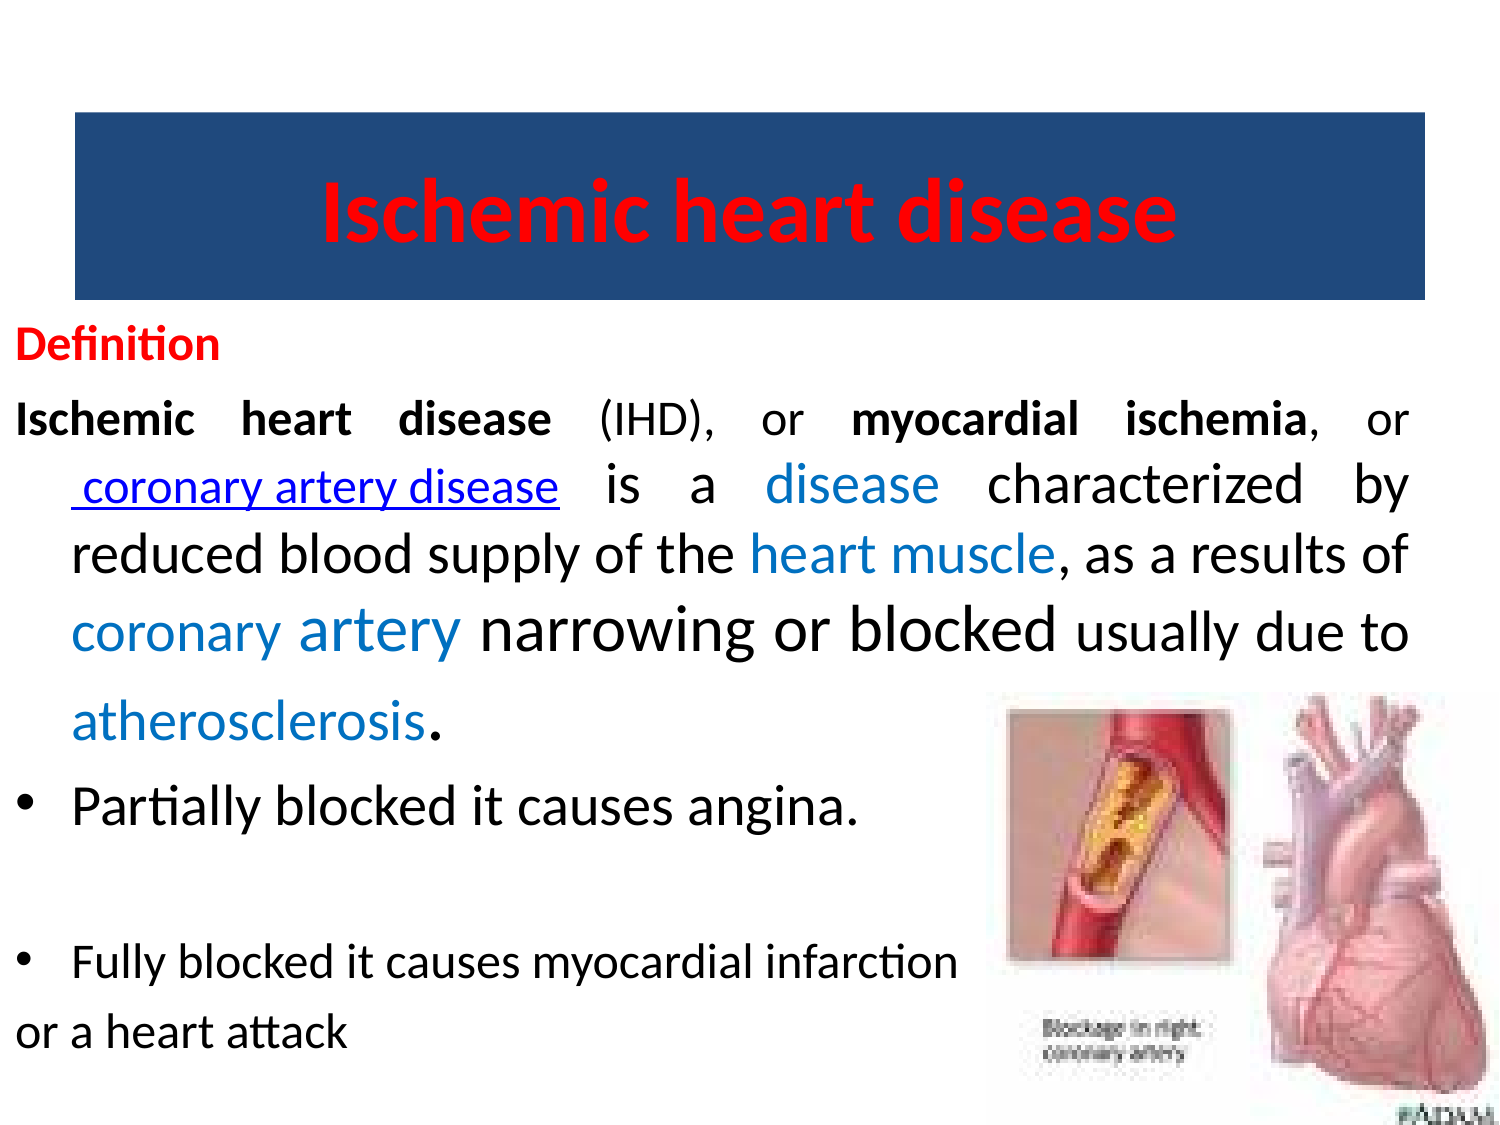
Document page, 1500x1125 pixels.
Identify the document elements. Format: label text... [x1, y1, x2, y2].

picture [986, 692, 1500, 1125]
title Ischemic heart disease [75, 112, 1425, 300]
list Definition Ischemic heart disease (IHD), or myocardial ischemia, or coronary artery disease is a disease characterized by reduced blood supply of the heart muscle, as a results of coronary artery narrowing or blocked usually due to atherosclerosis. Partially blocked it causes angina. Fully blocked it causes myocardial infarction or a heart attack [0, 302, 1425, 1088]
